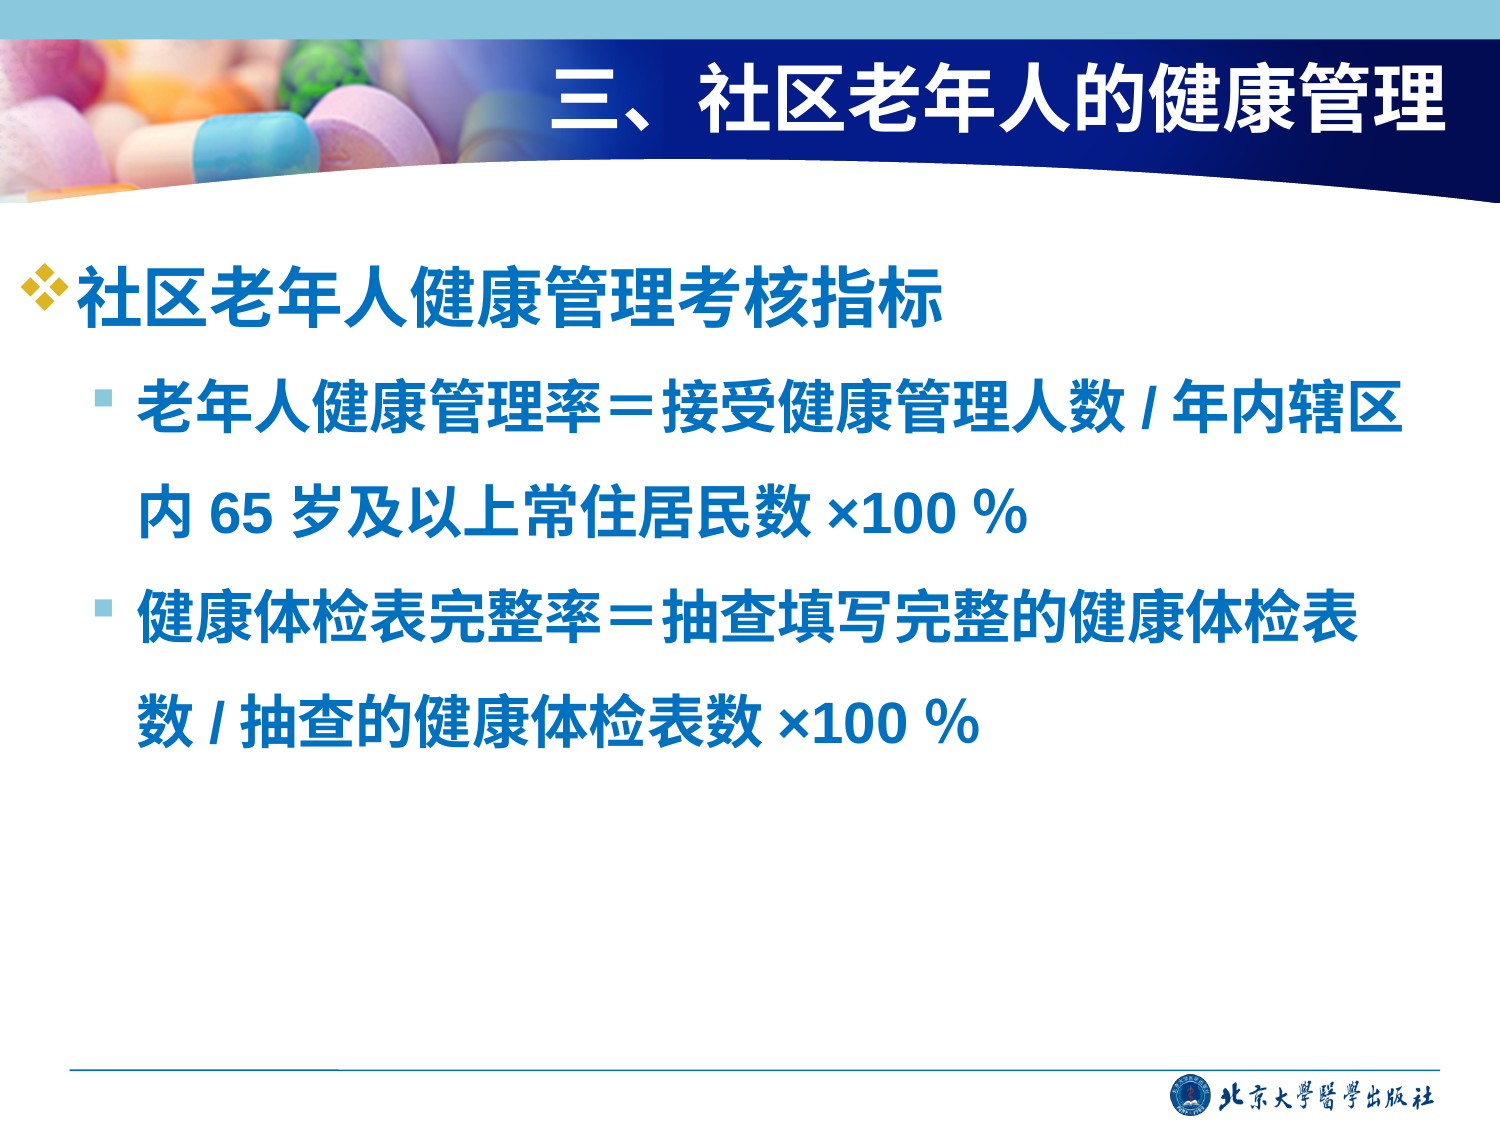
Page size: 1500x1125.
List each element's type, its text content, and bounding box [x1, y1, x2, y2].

title 三、社区老年人的健康管理 [137, 49, 1463, 143]
list 社区老年人健康管理考核指标 老年人健康管理率＝接受健康管理人数/年内辖区内65岁及以上常住居民数×100％ 健康体检表完整率＝抽查填写完整的健康体检表数/抽查的健康体检表数×100％ [0, 207, 1471, 1026]
picture [0, 40, 1500, 203]
picture [1170, 1074, 1436, 1118]
